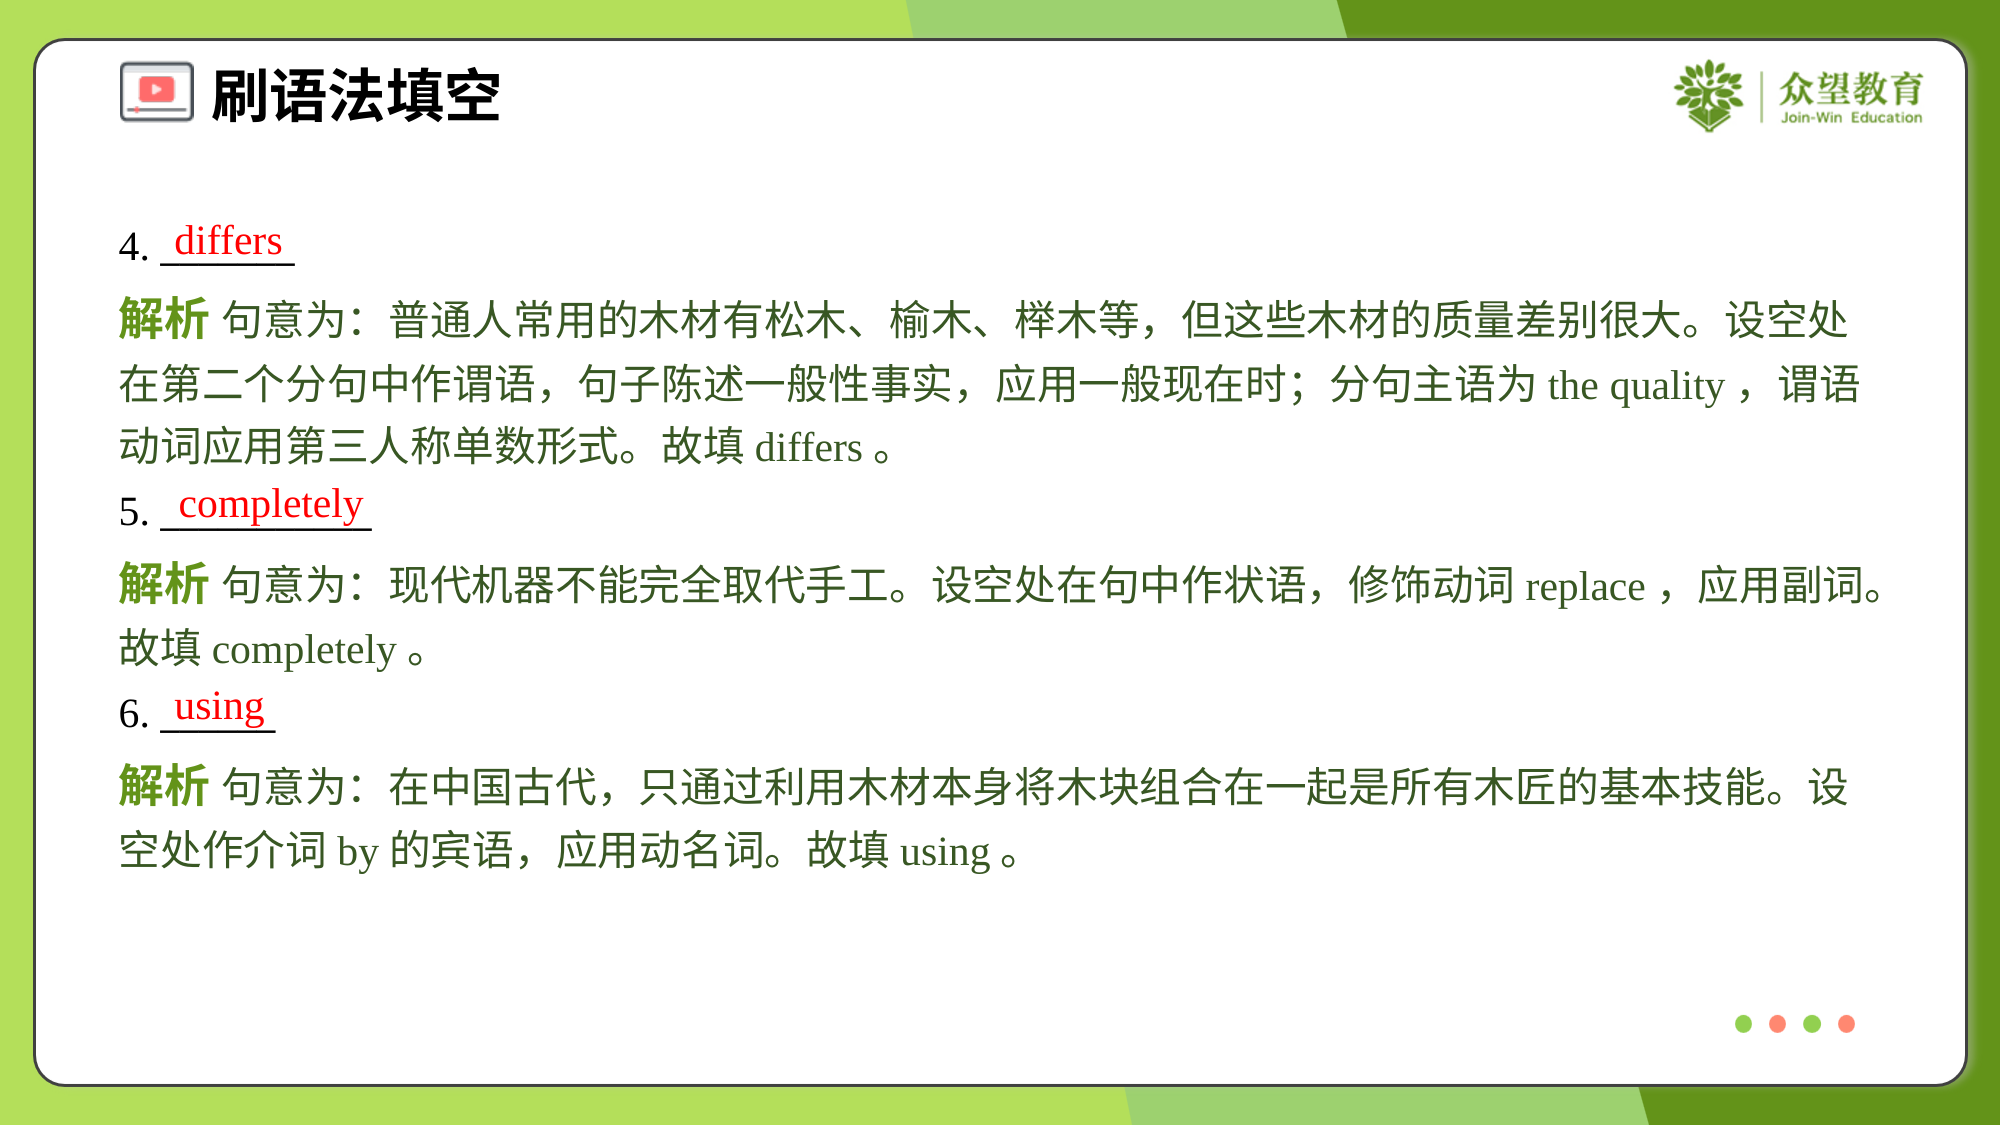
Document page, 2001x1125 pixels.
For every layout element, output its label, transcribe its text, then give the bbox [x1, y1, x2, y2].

text_box differs [170, 200, 287, 259]
picture [0, 0, 2000, 1125]
text_box 解析 句意为：现代机器不能完全取代手工。设空处在句中作状语，修饰动词replace，应用副词。故填completely。 [118, 540, 1883, 668]
text_box 6. ______ [118, 673, 1883, 731]
text_box completely [174, 462, 369, 521]
text_box 解析 句意为：在中国古代，只通过利用木材本身将木块组合在一起是所有木匠的基本技能。设空处作介词by的宾语，应用动名词。故填using。 [118, 742, 1883, 870]
text_box 5. ___________ [118, 471, 1883, 529]
text_box 4. _______ [118, 206, 1883, 264]
text_box 解析 句意为：普通人常用的木材有松木、榆木、榉木等，但这些木材的质量差别很大。设空处在第二个分句中作谓语，句子陈述一般性事实，应用一般现在时；分句主语为the quality，谓语动词应用第三人称单数形式。故填differs。 [118, 276, 1883, 466]
text_box using [170, 665, 270, 723]
